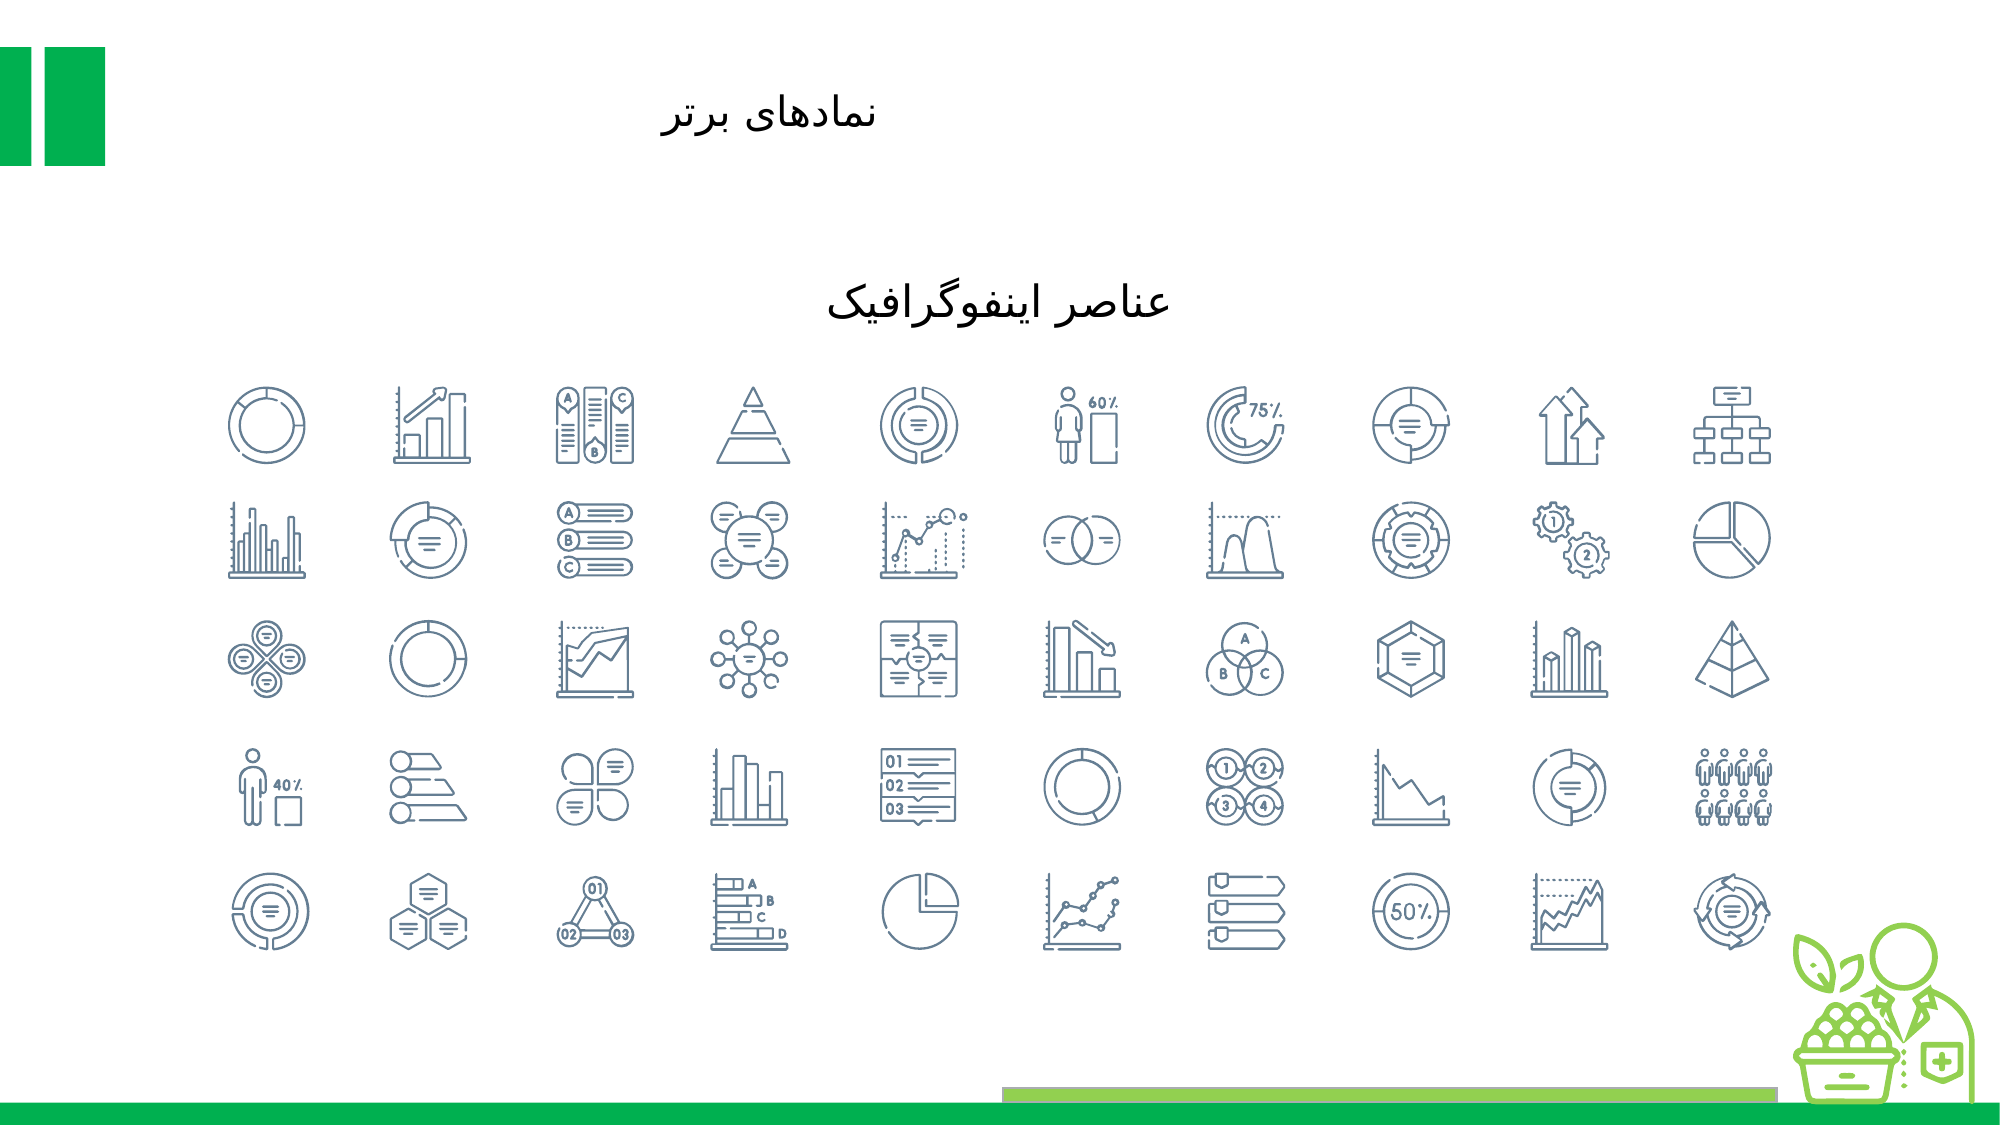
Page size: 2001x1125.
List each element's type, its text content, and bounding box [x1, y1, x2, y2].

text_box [1206, 386, 1285, 464]
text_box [388, 750, 468, 825]
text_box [1206, 501, 1285, 580]
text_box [556, 620, 635, 699]
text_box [1372, 872, 1452, 951]
text_box [1695, 620, 1770, 699]
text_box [709, 501, 790, 580]
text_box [238, 748, 303, 827]
text_box [1532, 748, 1607, 827]
text_box [879, 501, 958, 580]
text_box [1693, 386, 1771, 465]
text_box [1372, 501, 1451, 579]
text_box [1695, 748, 1773, 826]
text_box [1043, 515, 1122, 566]
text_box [1530, 872, 1609, 951]
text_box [556, 748, 634, 826]
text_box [393, 386, 472, 465]
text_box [1532, 501, 1611, 579]
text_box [1372, 748, 1451, 827]
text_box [555, 386, 634, 464]
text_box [1693, 873, 1771, 951]
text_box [556, 875, 635, 948]
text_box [1372, 386, 1451, 464]
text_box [556, 500, 634, 579]
text_box [1563, 792, 1577, 796]
text_box [228, 501, 306, 579]
text_box عناصر اینفوگرافیک [229, 253, 1771, 359]
text_box [1558, 781, 1582, 785]
text_box [228, 386, 306, 465]
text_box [881, 872, 960, 950]
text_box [389, 501, 471, 579]
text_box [715, 386, 791, 464]
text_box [1205, 748, 1284, 826]
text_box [880, 748, 957, 826]
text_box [1043, 872, 1122, 951]
text_box [1538, 386, 1605, 465]
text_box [227, 620, 306, 699]
text_box [891, 507, 956, 563]
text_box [1054, 386, 1118, 465]
title نمادهای برتر [0, 70, 1542, 177]
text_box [1205, 621, 1284, 696]
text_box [710, 872, 789, 951]
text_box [389, 872, 468, 951]
text_box [1530, 620, 1609, 698]
text_box [959, 512, 968, 522]
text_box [1207, 872, 1286, 950]
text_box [1377, 620, 1445, 698]
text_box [1043, 619, 1122, 699]
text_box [707, 620, 789, 699]
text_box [879, 386, 959, 465]
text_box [879, 620, 958, 698]
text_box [231, 872, 310, 951]
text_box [1692, 501, 1771, 579]
text_box [1043, 747, 1122, 826]
text_box [710, 748, 789, 827]
text_box [389, 619, 468, 698]
